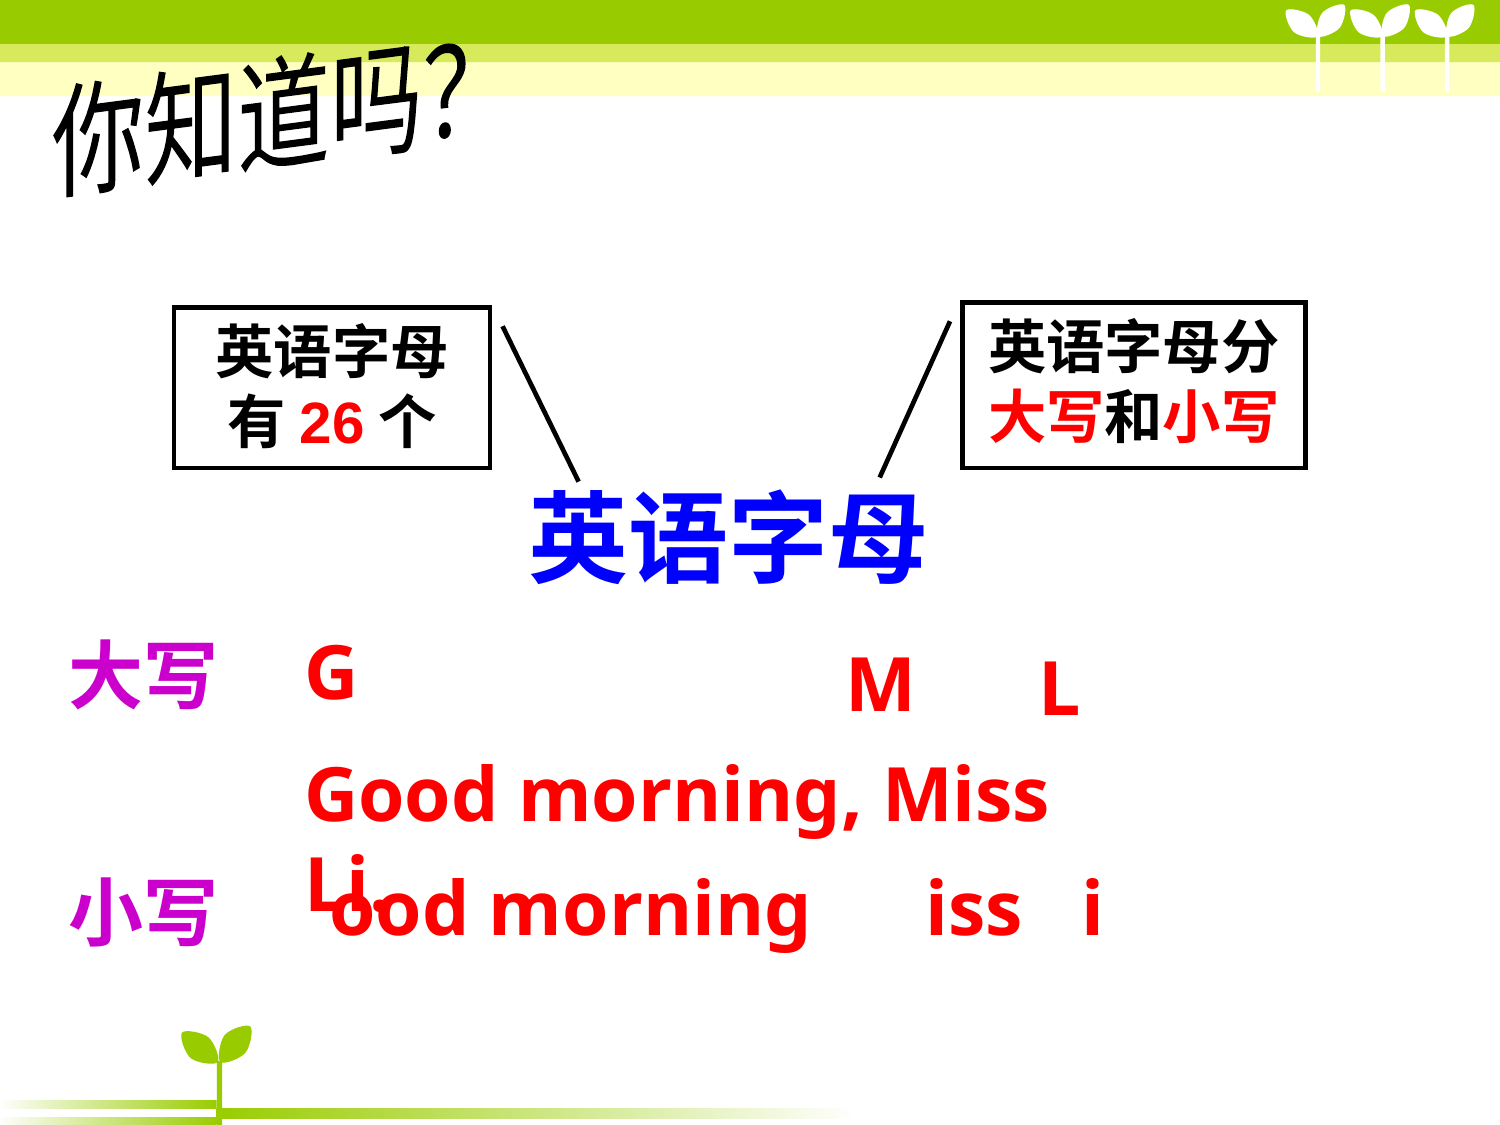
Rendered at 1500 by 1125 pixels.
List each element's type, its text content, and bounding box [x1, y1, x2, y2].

text_box 英语字母有26个 [173, 307, 491, 468]
text_box 大写 [53, 621, 234, 727]
text_box 英语字母 [513, 467, 1034, 603]
text_box ood morning [314, 853, 828, 959]
text_box 英语字母分大写和小写 [962, 302, 1306, 468]
text_box iss i [910, 853, 1120, 959]
text_box Good morning, Miss Li. [289, 739, 1152, 935]
text_box M [830, 628, 931, 734]
text_box 小写 [53, 857, 234, 963]
text_box G [289, 617, 374, 722]
text_box L [1024, 633, 1097, 738]
